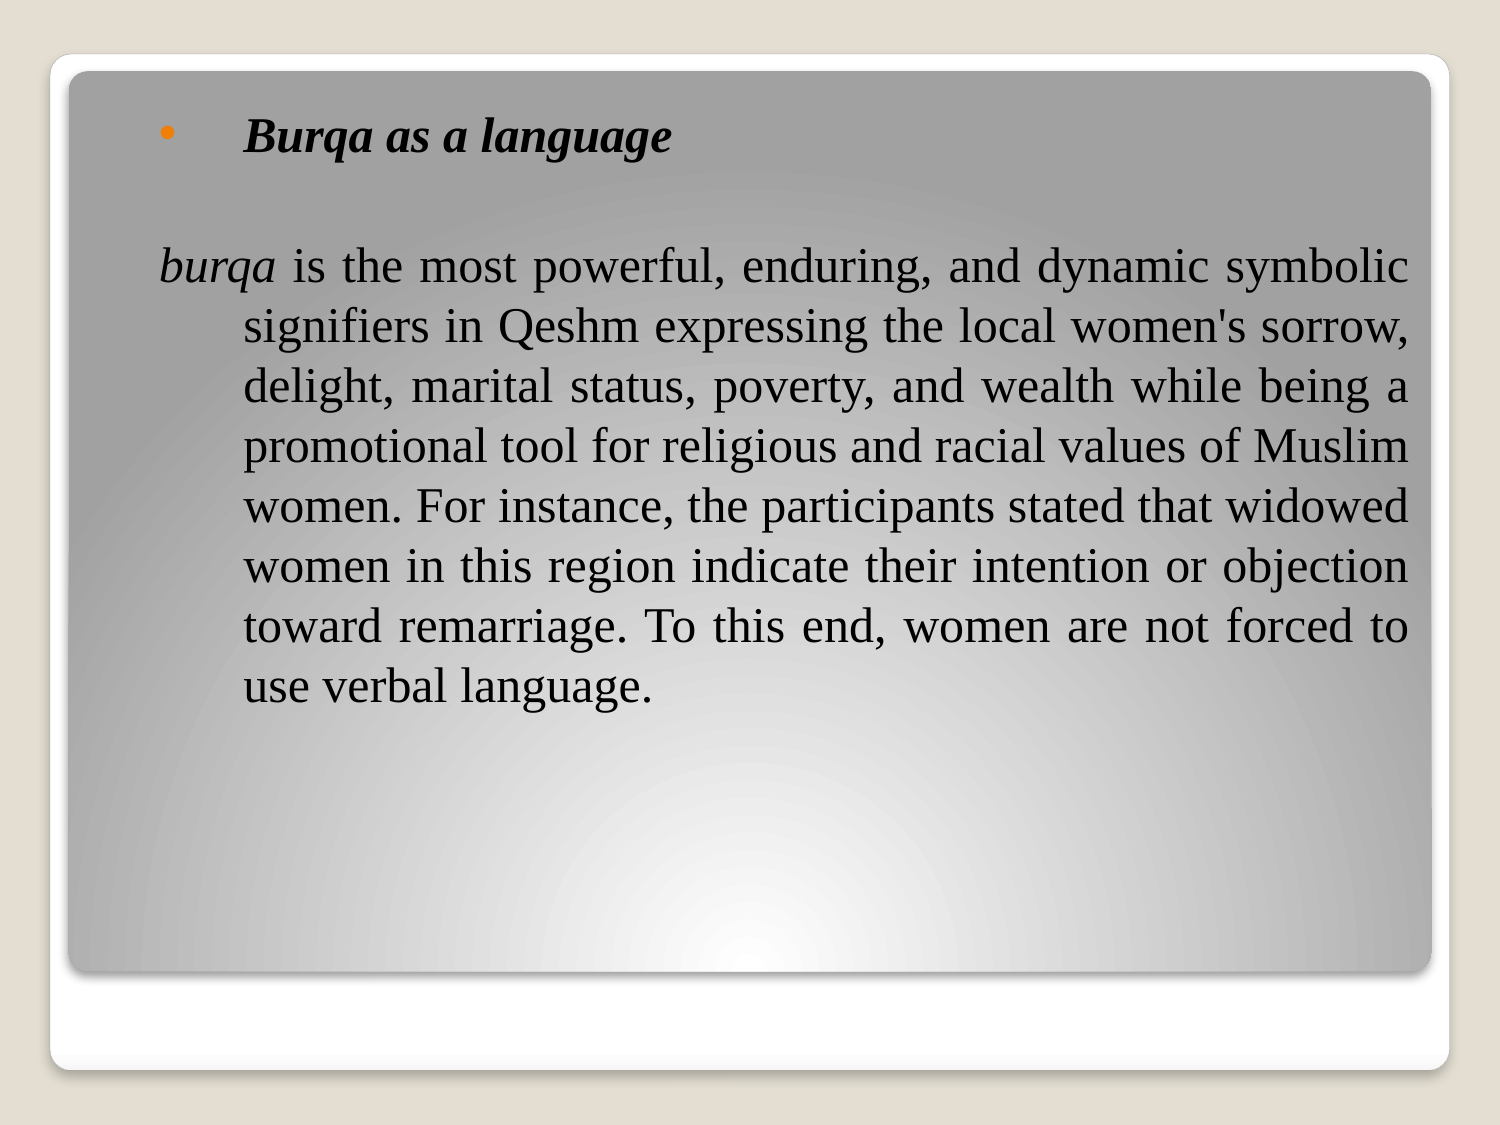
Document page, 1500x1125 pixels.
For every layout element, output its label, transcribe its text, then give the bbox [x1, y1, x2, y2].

list Burqa as a language burqa is the most powerful, enduring, and dynamic symbolic signifiers in Qeshm expressing the local women's sorrow, delight, marital status, poverty, and wealth while being a promotional tool for religious and racial values of Muslim women. For instance, the participants stated that widowed women in this region indicate their intention or objection toward remarriage. To this end, women are not forced to use verbal language. [82, 86, 1425, 997]
